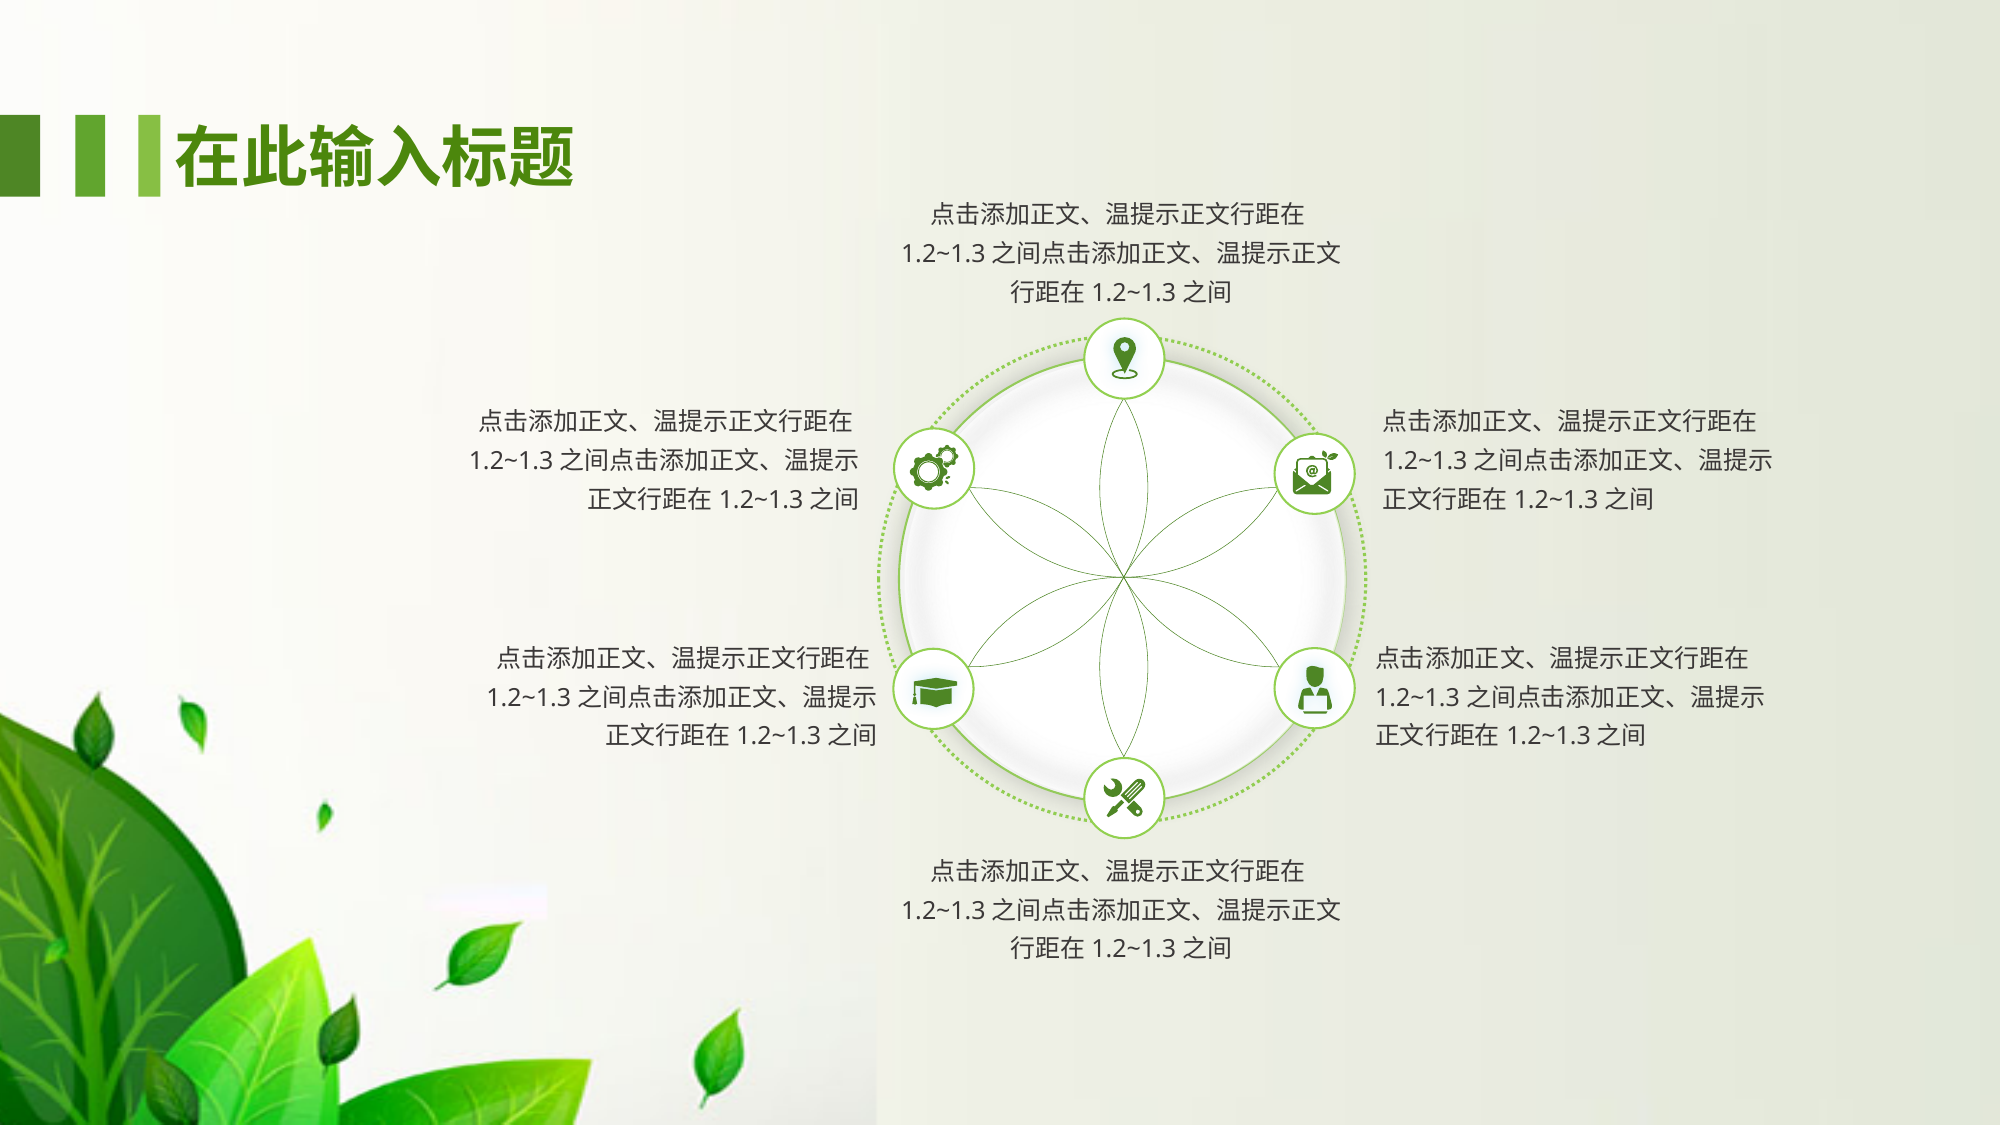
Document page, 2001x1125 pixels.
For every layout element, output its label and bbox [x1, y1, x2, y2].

text_box [893, 648, 974, 729]
text_box [1084, 318, 1165, 399]
text_box [1274, 648, 1355, 729]
picture [0, 0, 2000, 1125]
text_box [893, 428, 975, 509]
text_box [1084, 757, 1165, 839]
text_box [1274, 433, 1355, 514]
